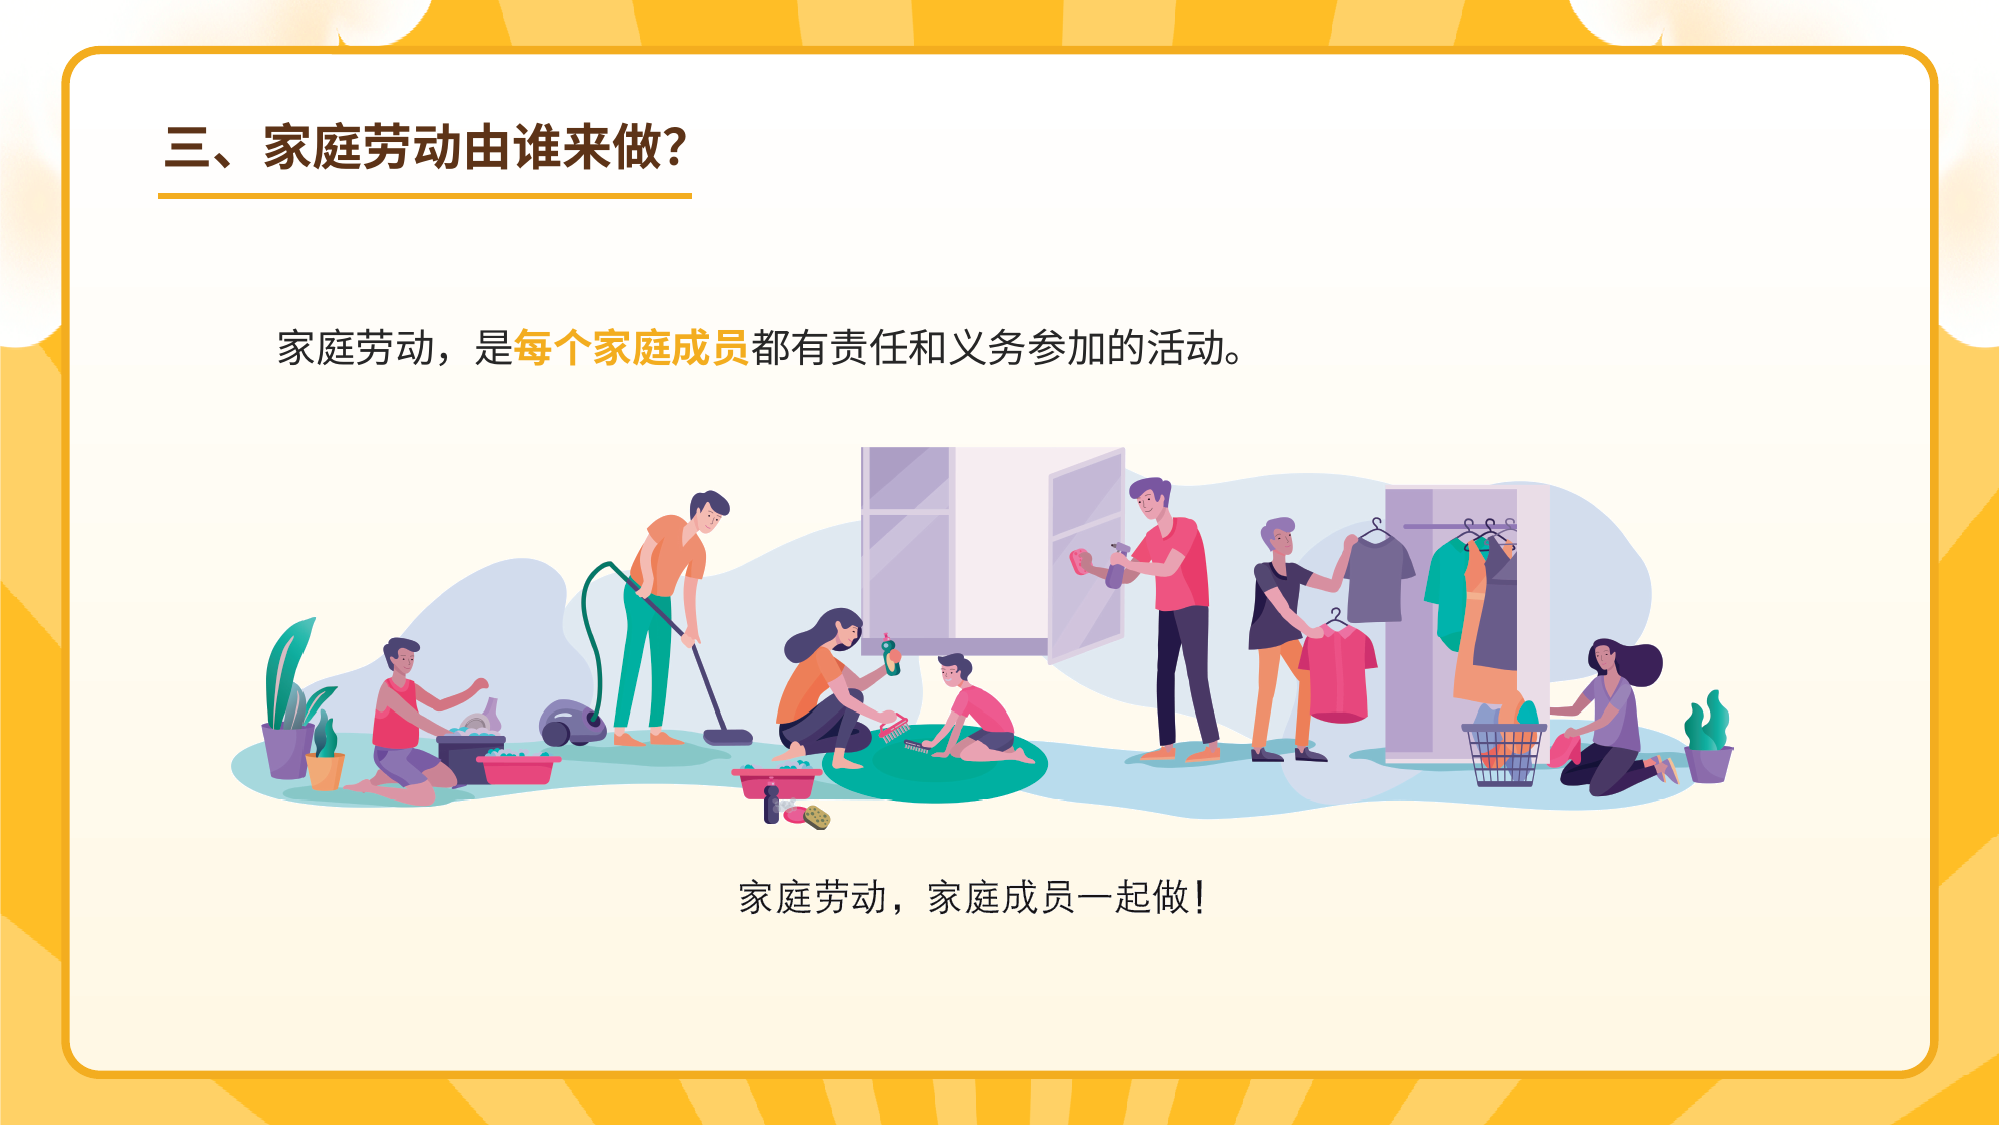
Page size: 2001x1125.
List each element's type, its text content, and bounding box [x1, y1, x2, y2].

text_box 三、家庭劳动由谁来做？ [147, 96, 1326, 183]
picture [0, 0, 2000, 1125]
text_box 家庭劳动，是每个家庭成员都有责任和义务参加的活动。 [187, 280, 1813, 378]
